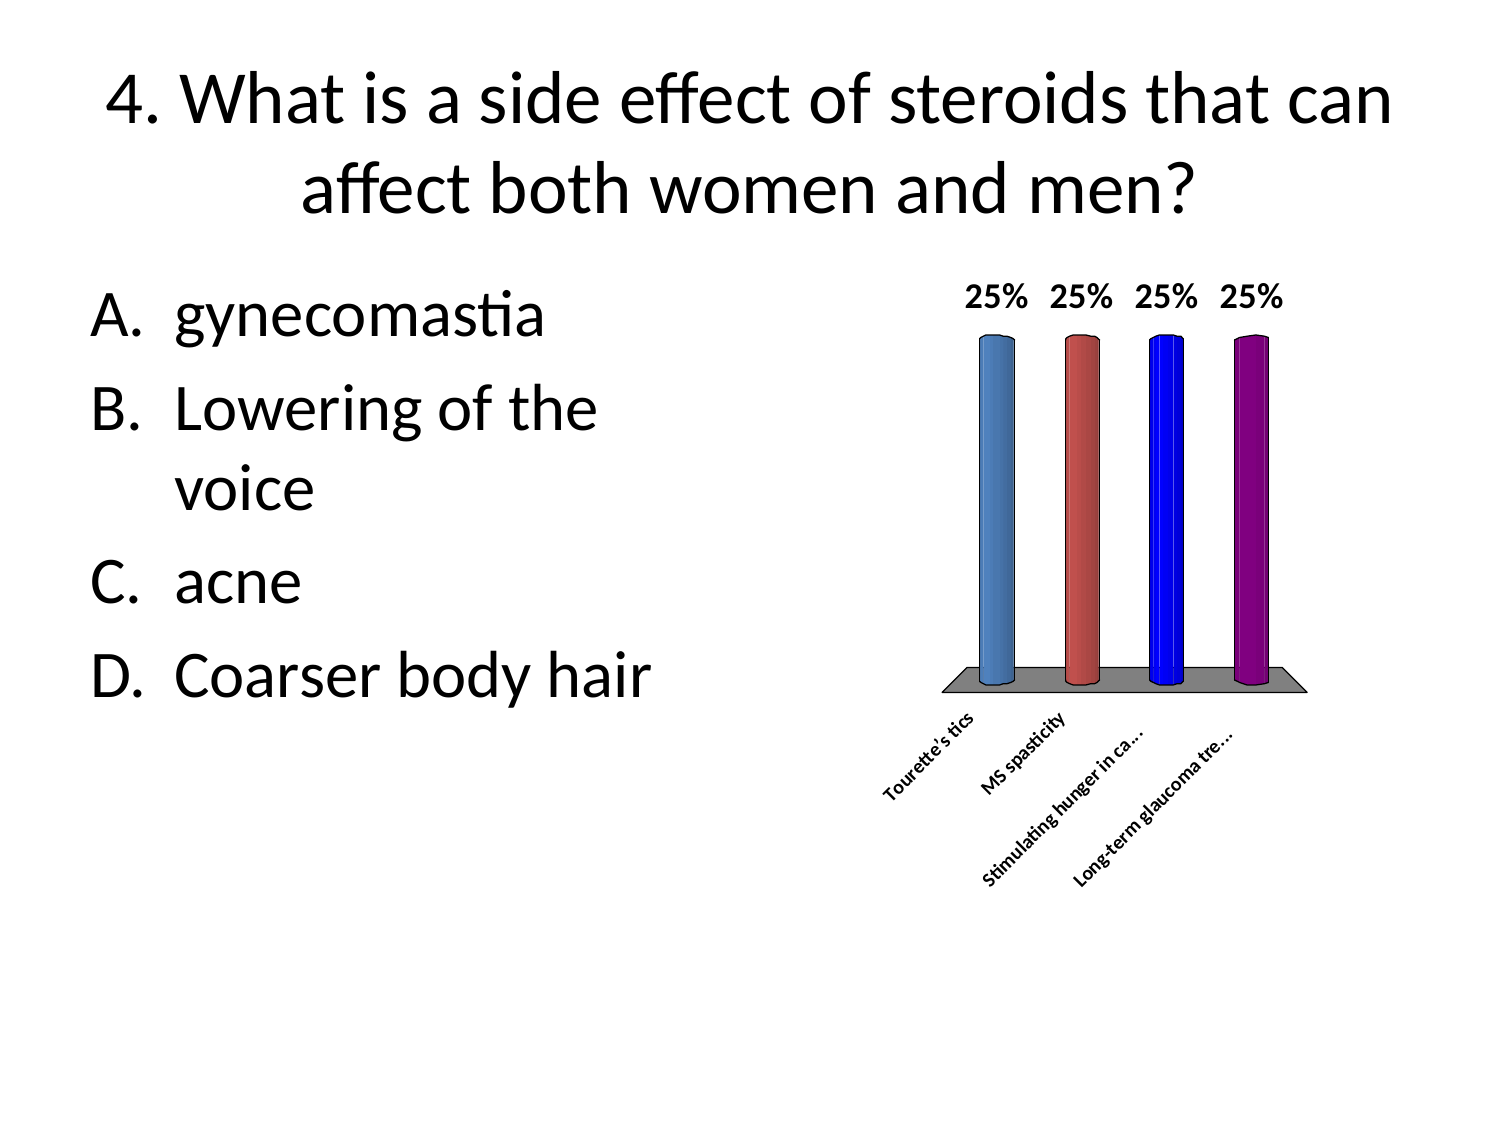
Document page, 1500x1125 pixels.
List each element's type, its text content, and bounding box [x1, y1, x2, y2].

title 4. What is a side effect of steroids that can affect both women and men? [75, 45, 1425, 233]
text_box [739, 262, 1490, 1107]
list gynecomastia Lowering of the voice acne Coarser body hair [75, 262, 737, 1005]
